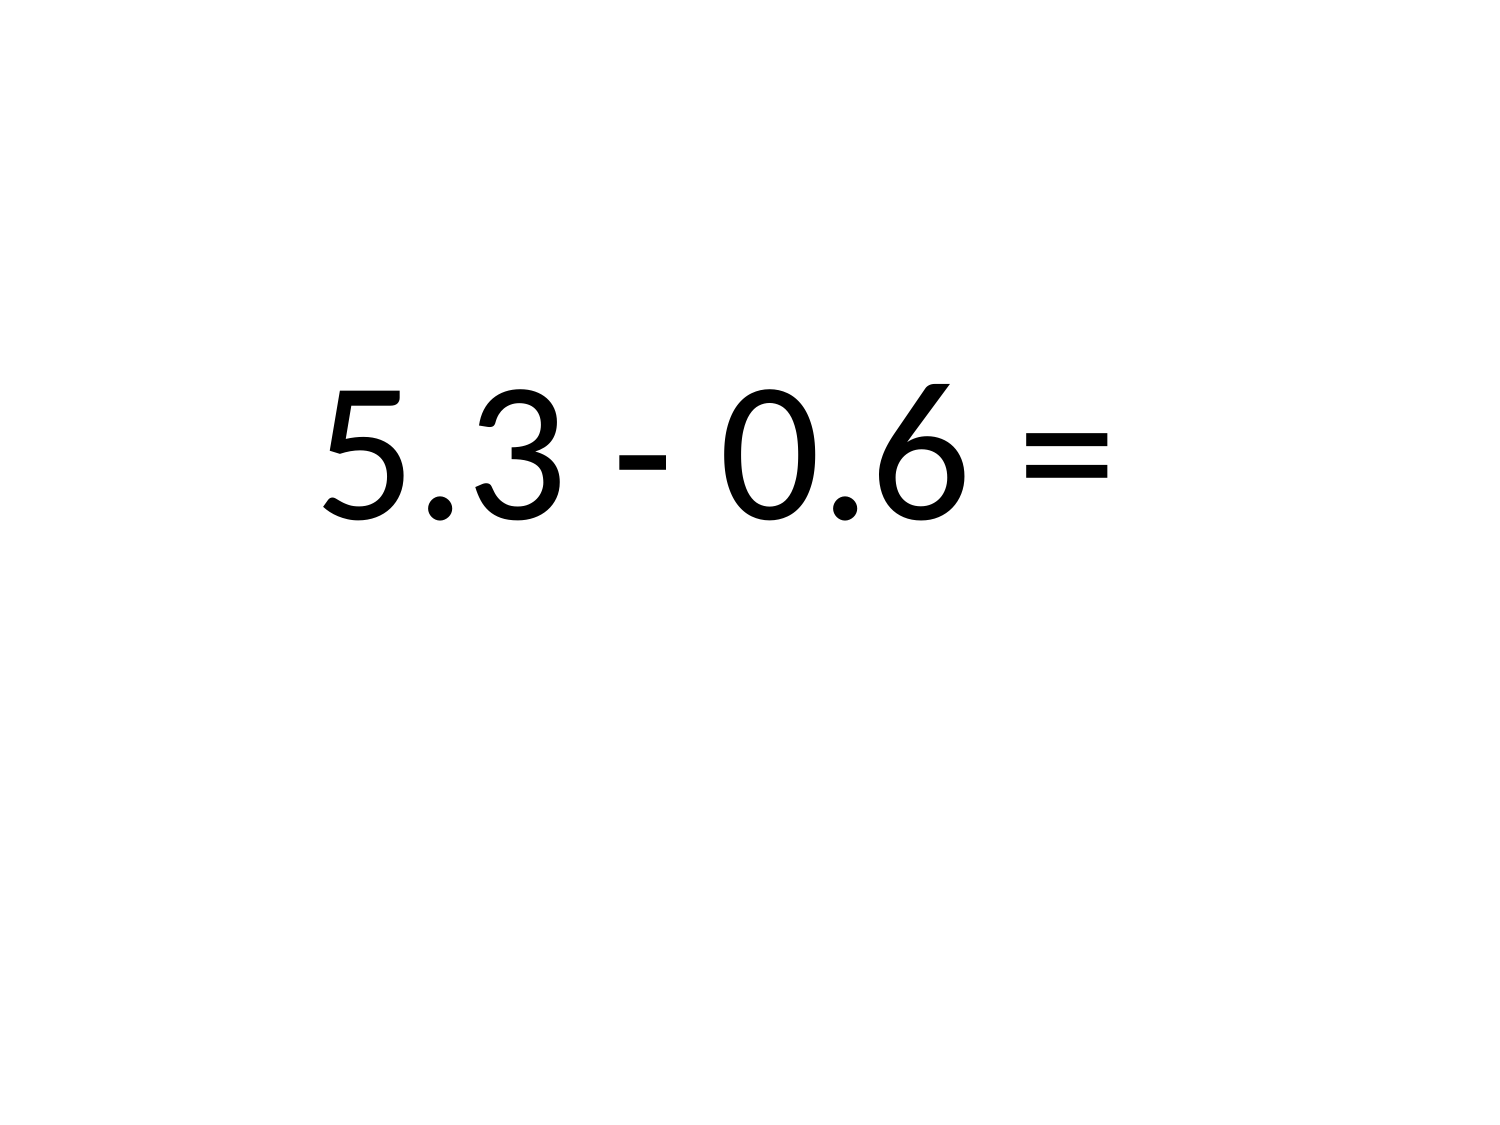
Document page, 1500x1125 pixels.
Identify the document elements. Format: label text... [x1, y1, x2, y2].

text_box 5.3 - 0.6 = [300, 312, 1225, 568]
